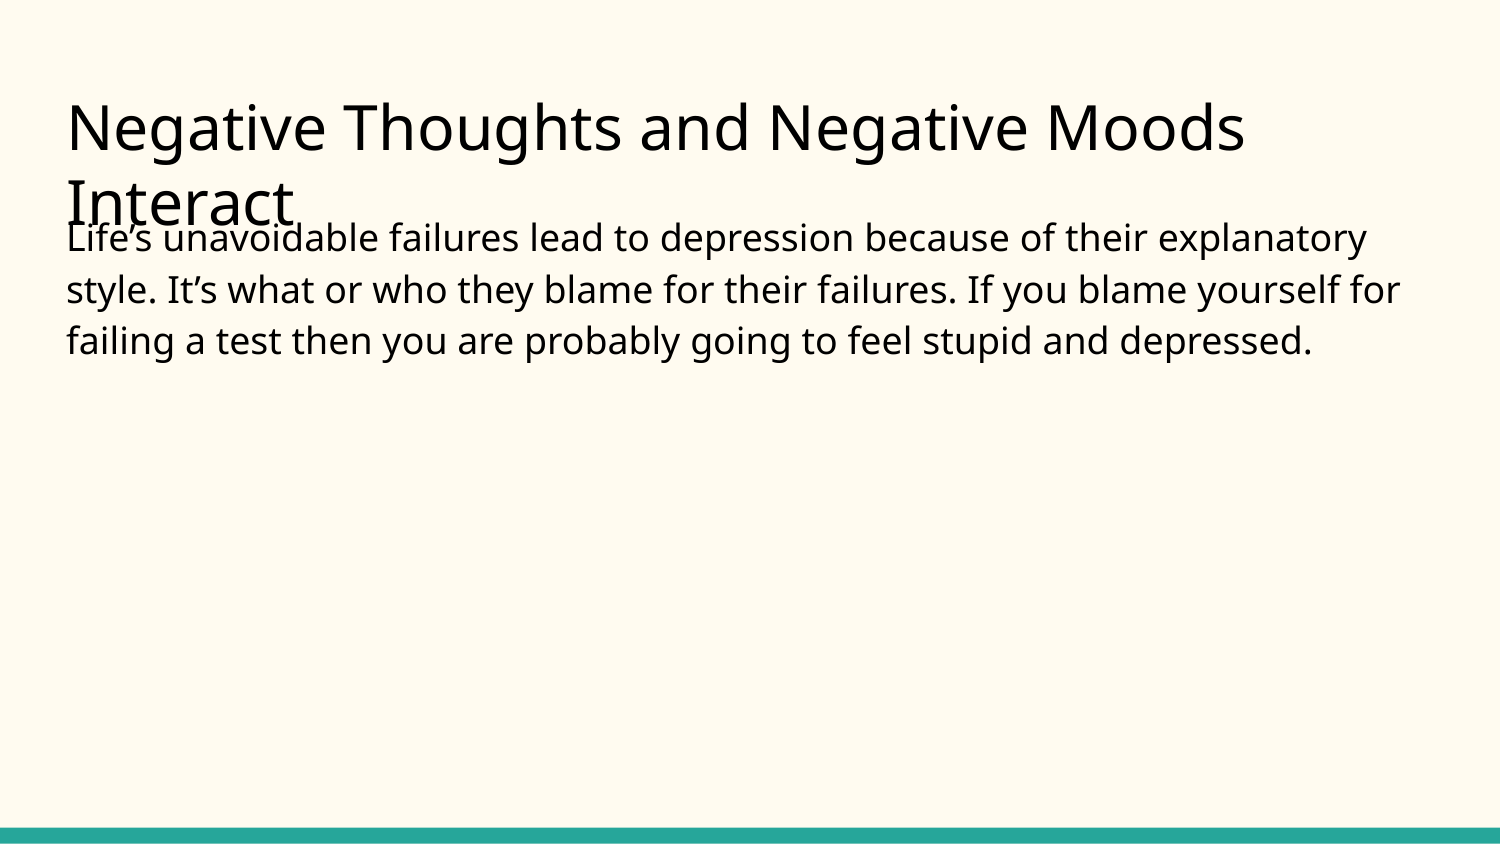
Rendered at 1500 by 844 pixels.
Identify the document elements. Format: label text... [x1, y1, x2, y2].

list Life’s unavoidable failures lead to depression because of their explanatory style. It’s what or who they blame for their failures. If you blame yourself for failing a test then you are probably going to feel stupid and depressed. [51, 192, 1449, 750]
title Negative Thoughts and Negative Moods Interact [51, 72, 1449, 174]
